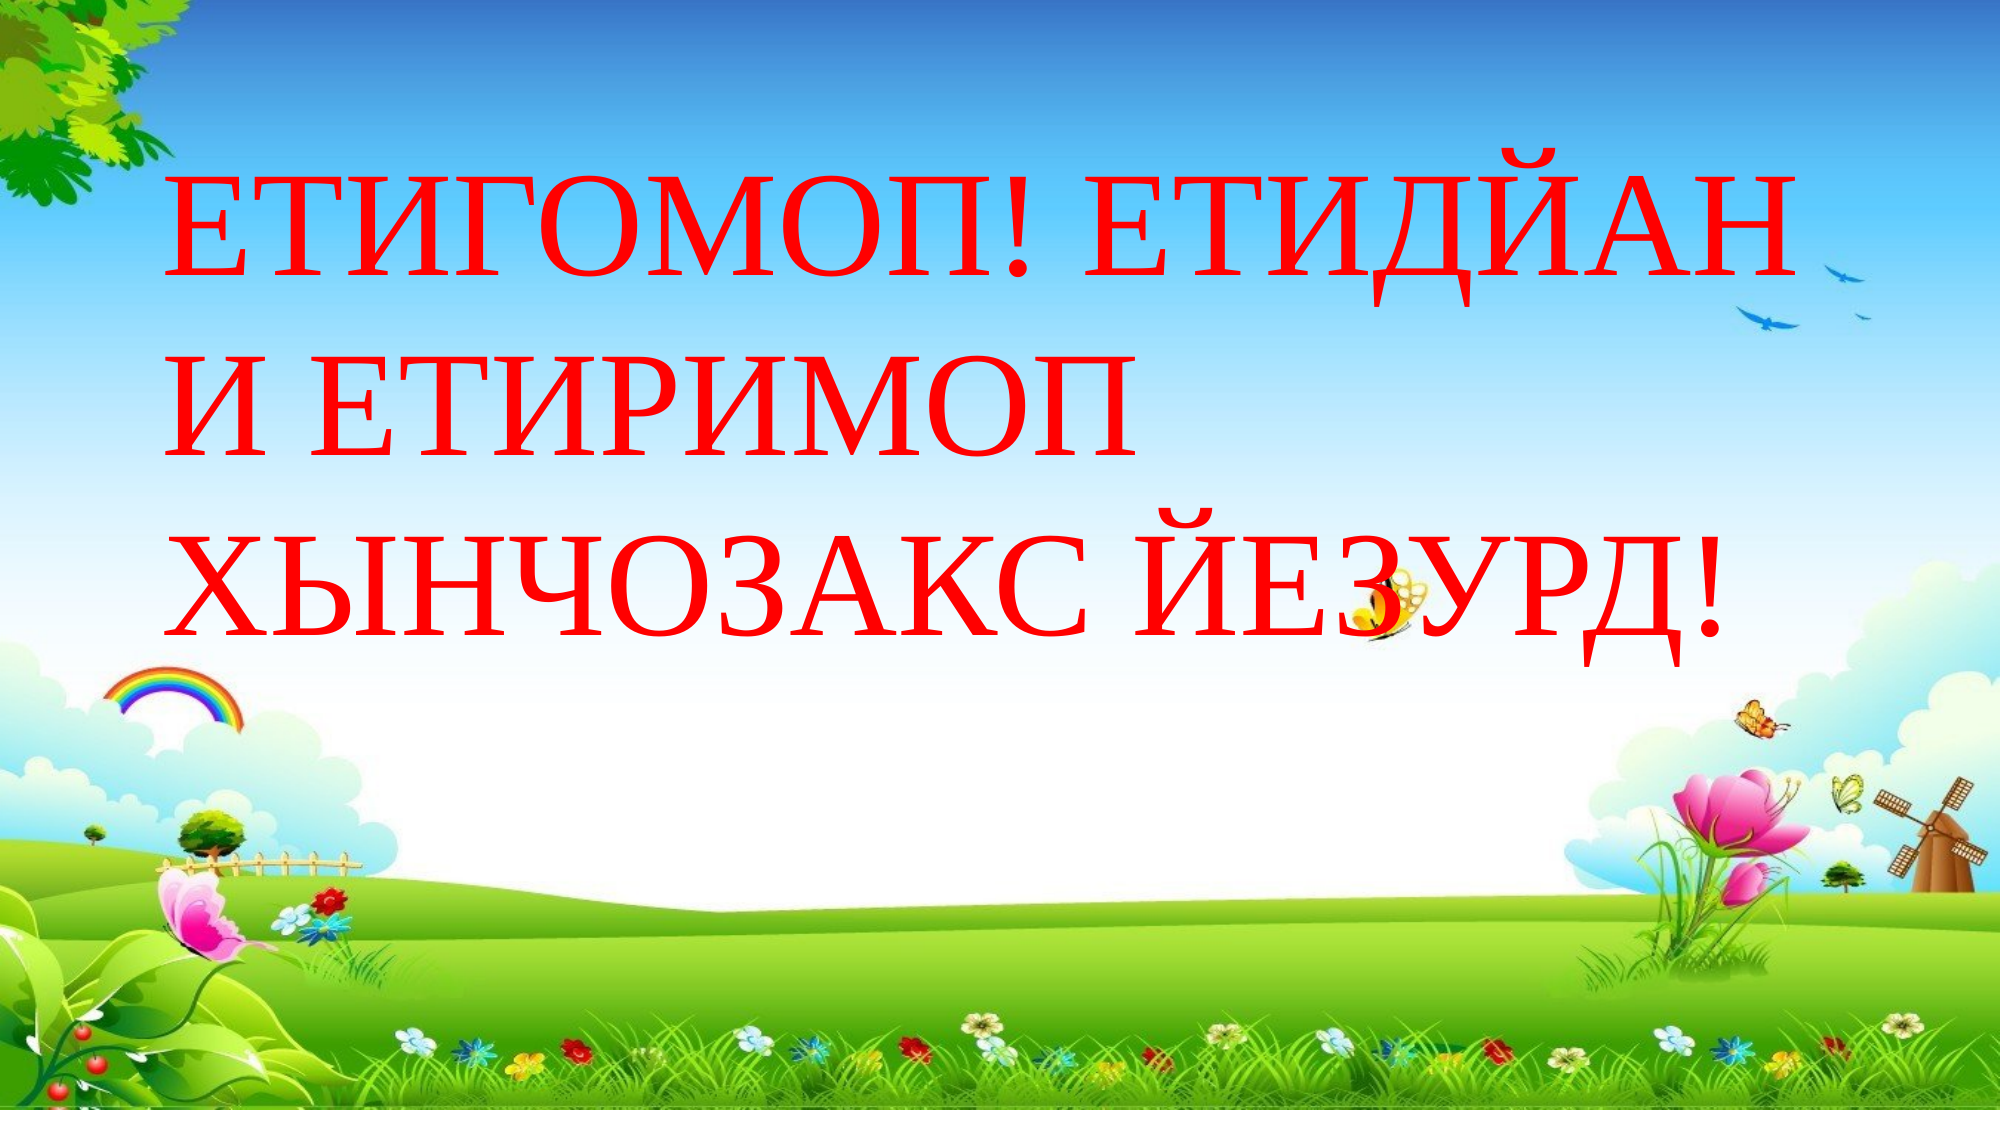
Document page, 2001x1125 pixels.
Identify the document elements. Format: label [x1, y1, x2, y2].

list [0, 0, 2000, 1110]
